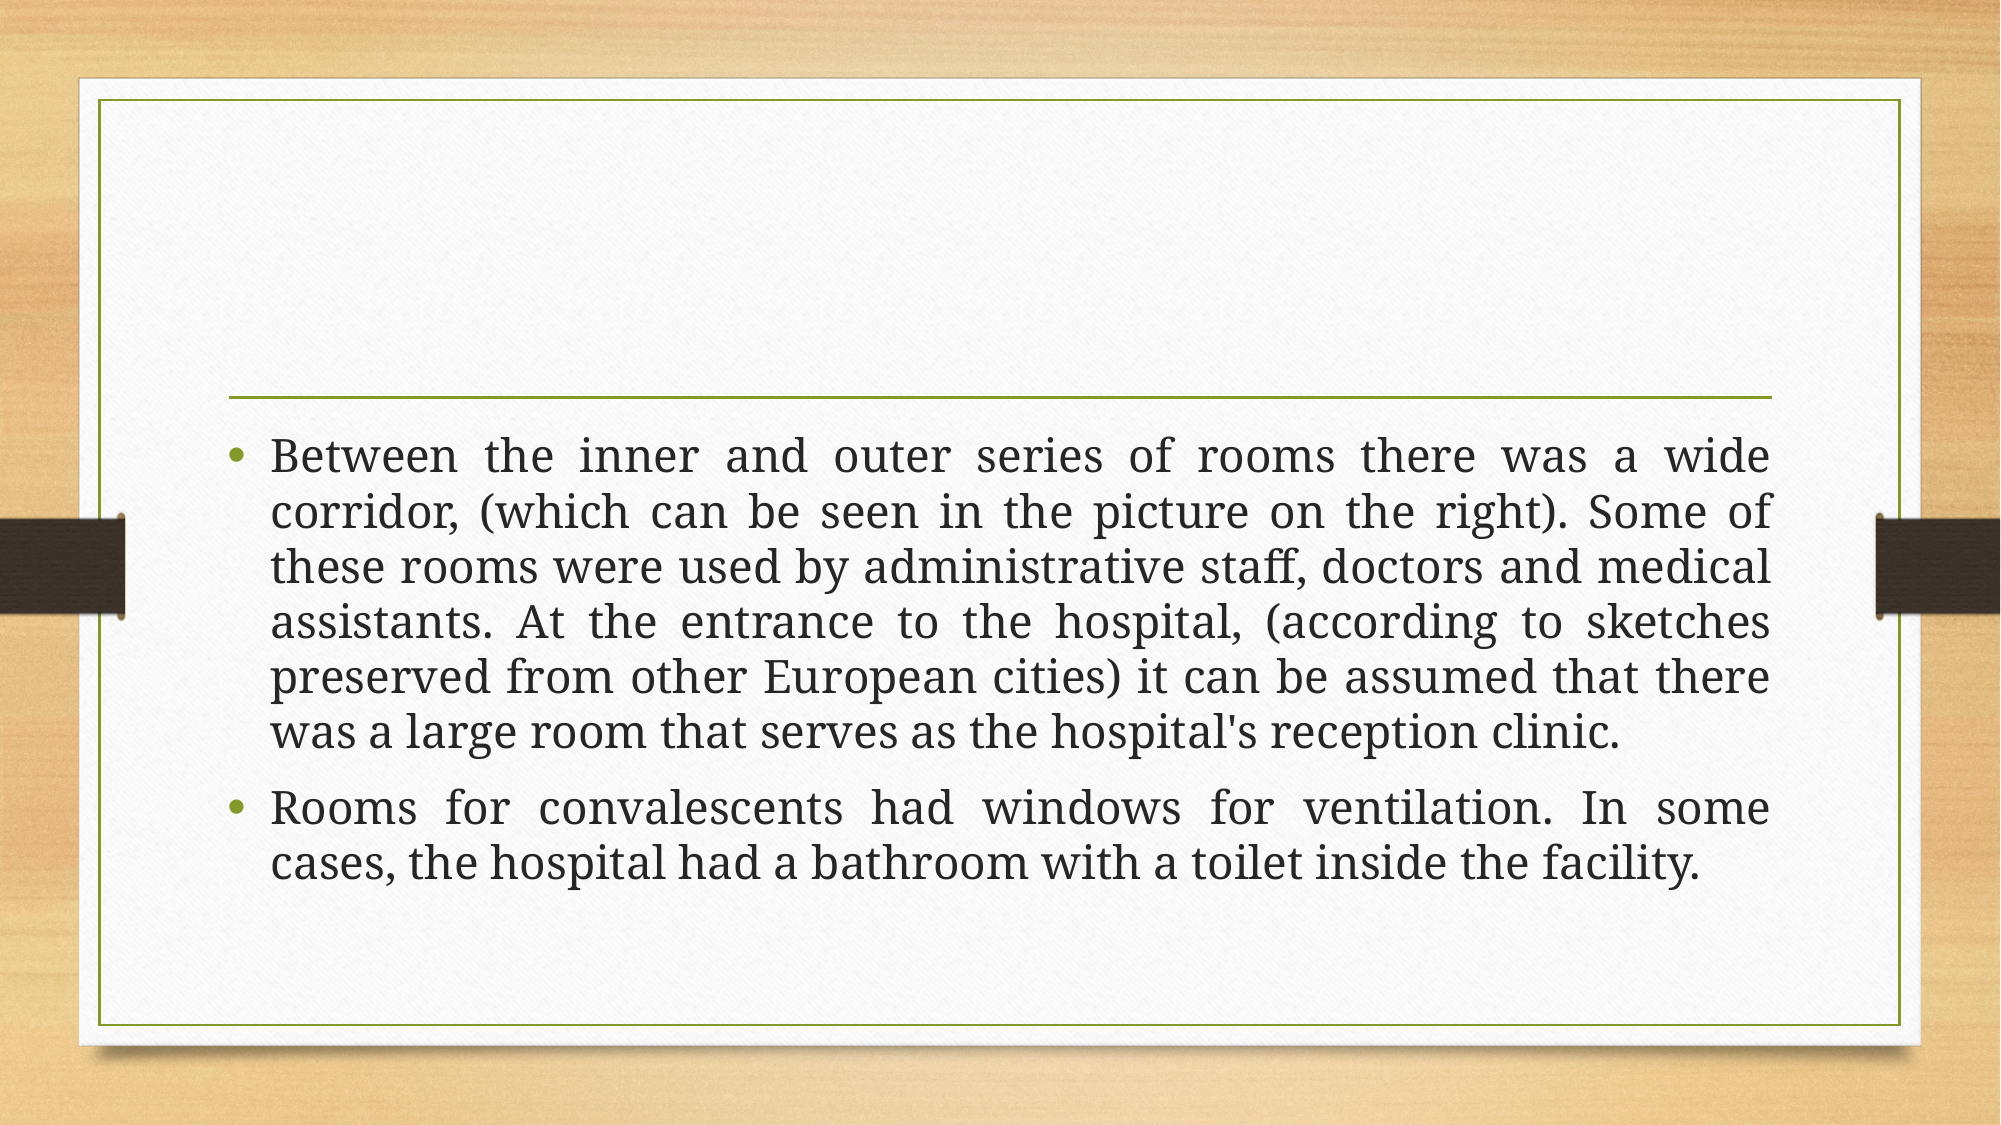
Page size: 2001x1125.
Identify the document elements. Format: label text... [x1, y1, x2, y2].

picture [0, 0, 2001, 1125]
list Between the inner and outer series of rooms there was a wide corridor, (which can be seen in the picture on the right). Some of these rooms were used by administrative staff, doctors and medical assistants. At the entrance to the hospital, (according to sketches preserved from other European cities) it can be assumed that there was a large room that serves as the hospital's reception clinic. Rooms for convalescents had windows for ventilation. In some cases, the hospital had a bathroom with a toilet inside the facility. [212, 419, 1788, 964]
